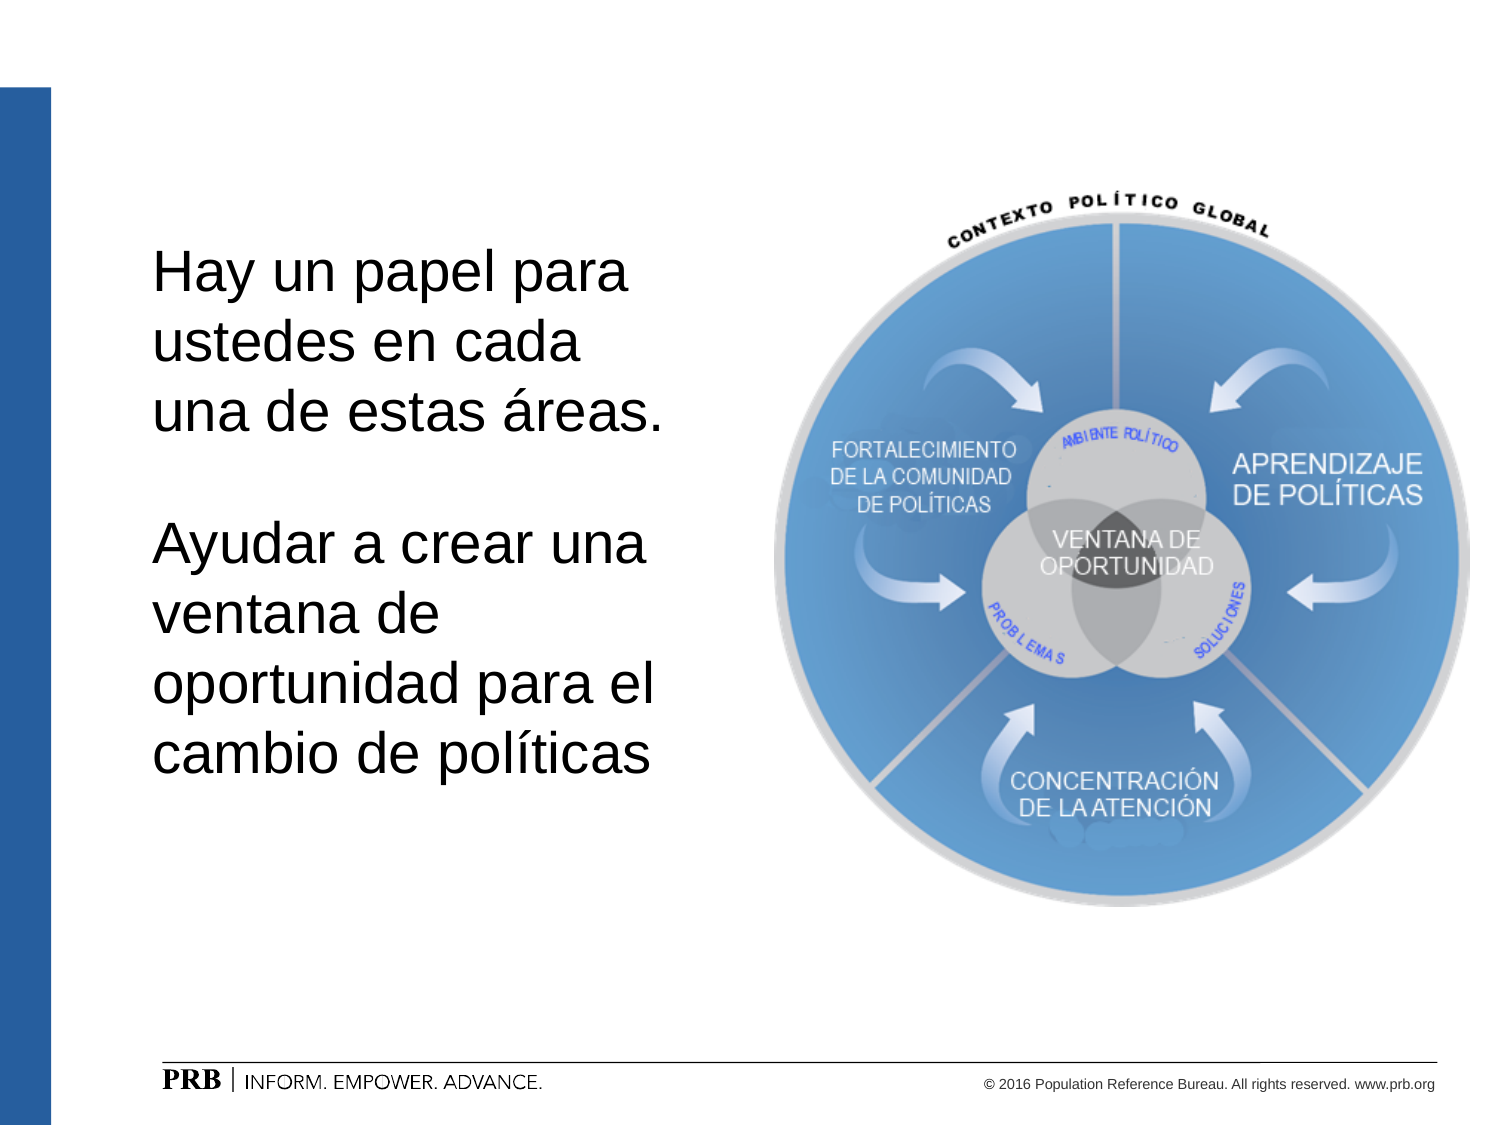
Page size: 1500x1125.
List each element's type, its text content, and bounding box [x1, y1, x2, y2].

picture [774, 187, 1471, 907]
text_box Hay un papel para ustedes en cada una de estas áreas. Ayudar a crear una ventana de oportunidad para el cambio de políticas [137, 225, 688, 793]
